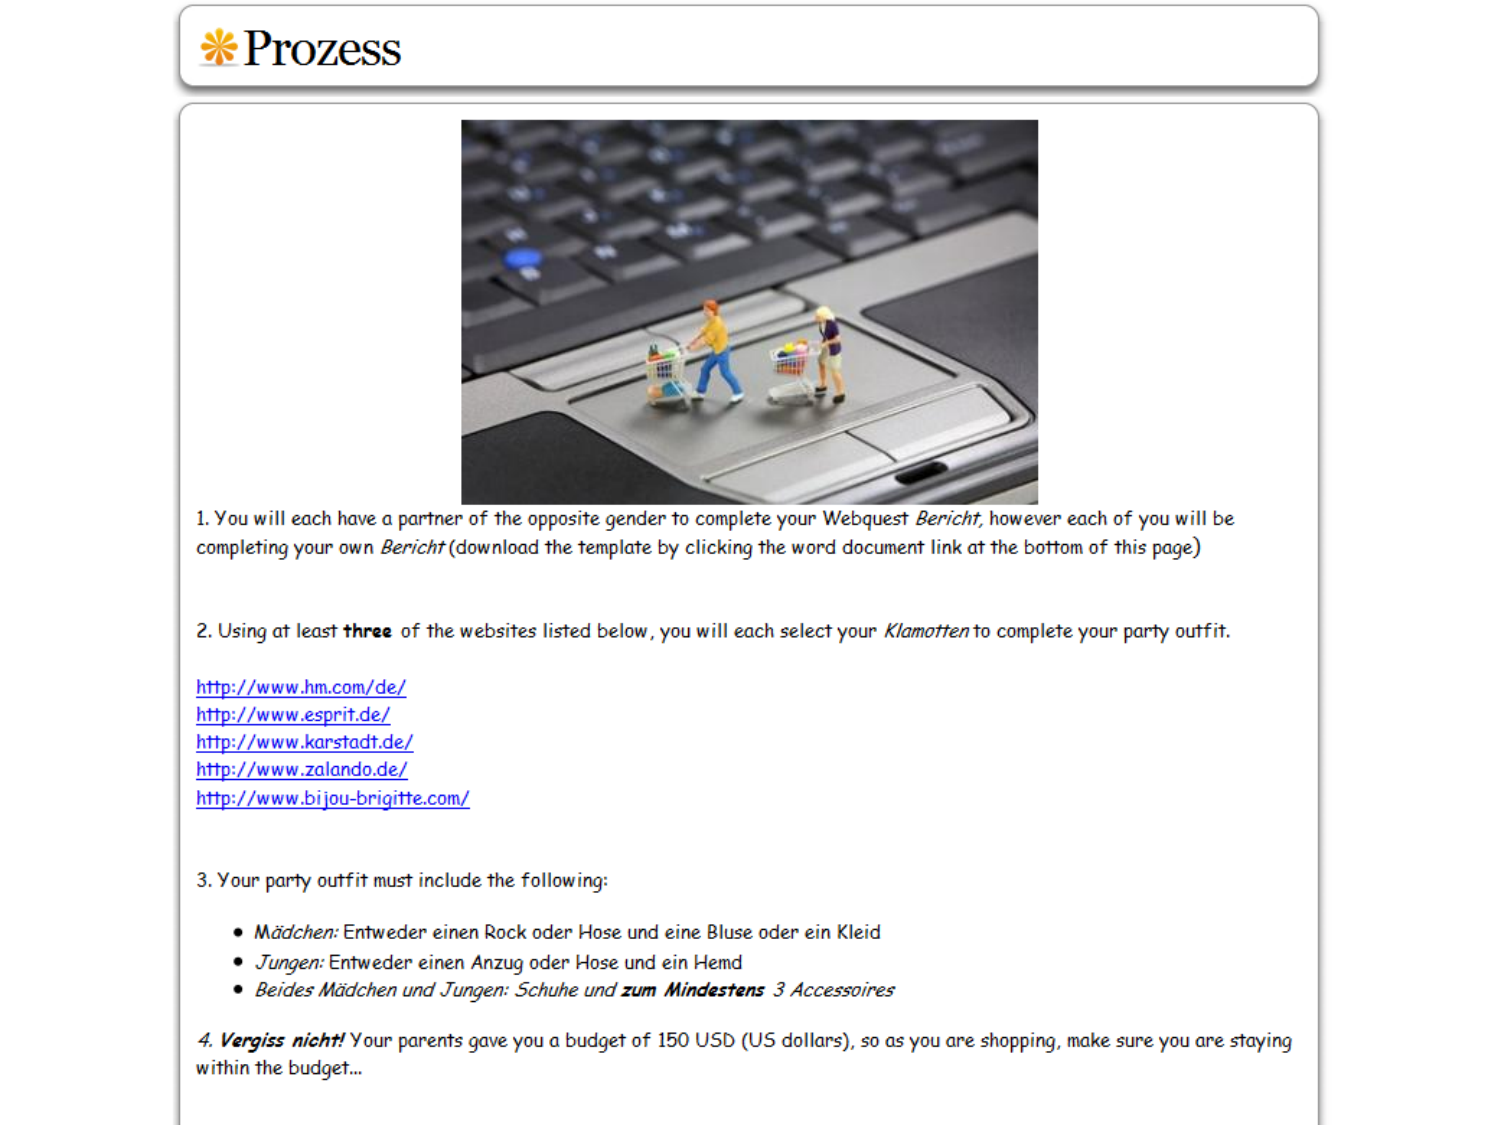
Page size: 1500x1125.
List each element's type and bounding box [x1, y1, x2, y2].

picture [166, 0, 1334, 1125]
